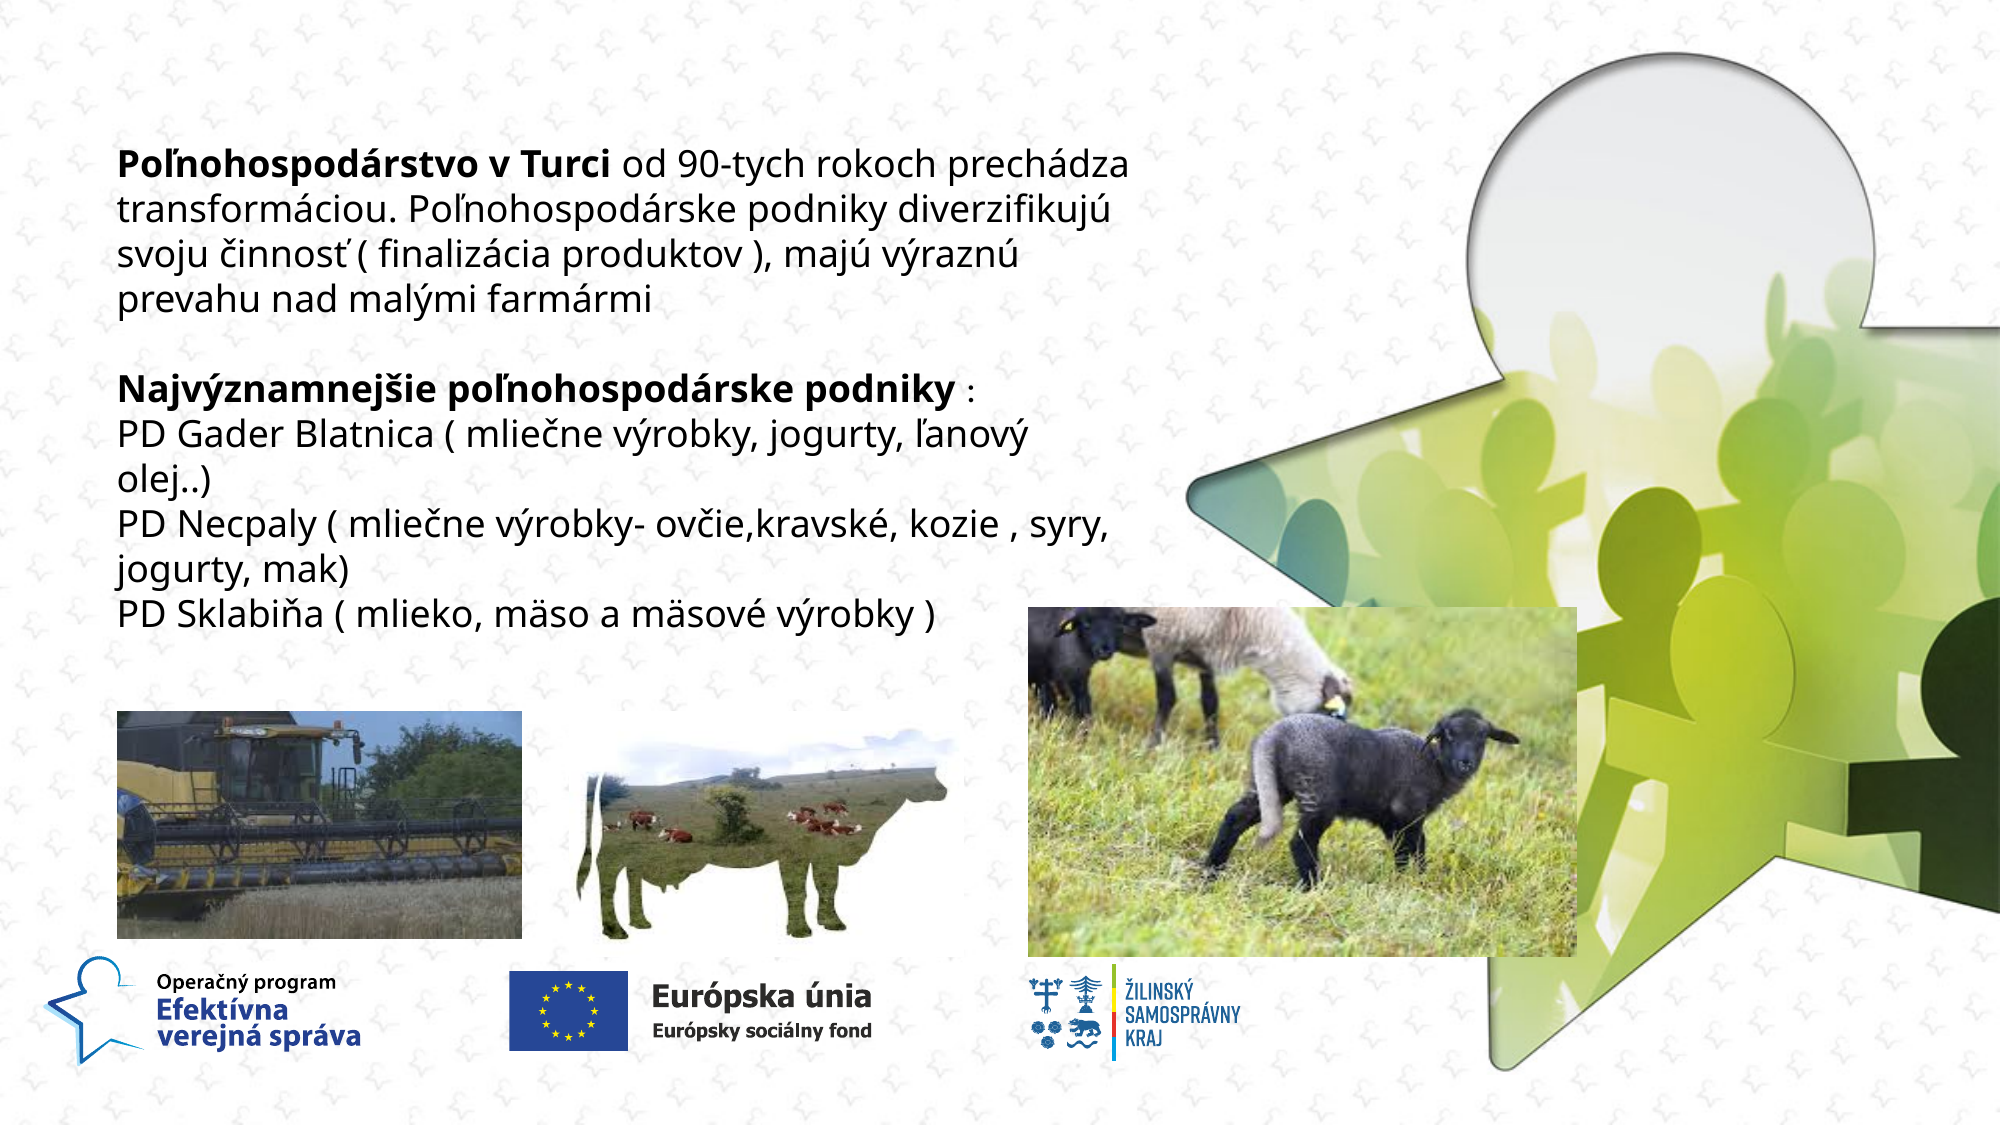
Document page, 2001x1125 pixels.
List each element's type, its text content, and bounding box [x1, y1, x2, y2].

text_box Poľnohospodárstvo v Turci od 90-tych rokoch prechádza transformáciou. Poľnohospodárske podniky diverzifikujú svoju činnosť ( finalizácia produktov ), majú výraznú prevahu nad malými farmármi Najvýznamnejšie poľnohospodárske podniky : PD Gader Blatnica ( mliečne výrobky, jogurty, ľanový olej..) PD Necpaly ( mliečne výrobky- ovčie,kravské, kozie , syry, jogurty, mak) PD Sklabiňa ( mlieko, mäso a mäsové výrobky ) [101, 132, 1147, 688]
picture [0, 0, 2000, 1125]
